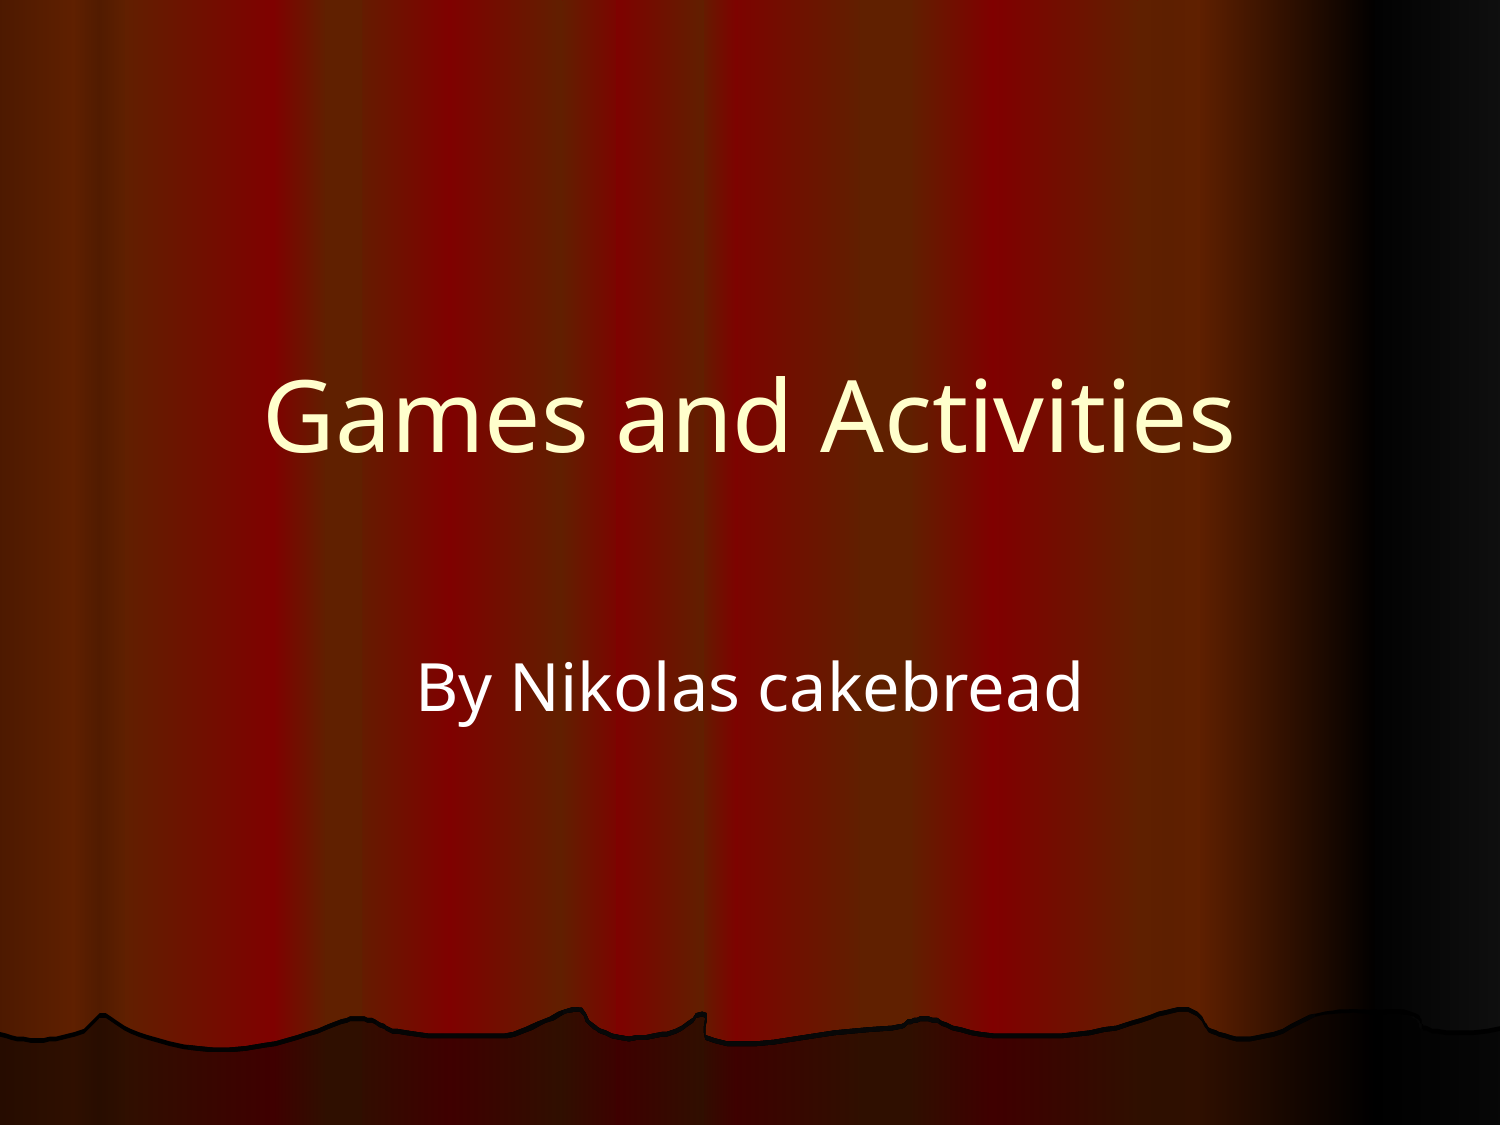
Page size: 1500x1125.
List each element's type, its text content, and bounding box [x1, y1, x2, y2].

title Games and Activities [112, 262, 1388, 563]
subtitle By Nikolas cakebread [224, 637, 1276, 926]
